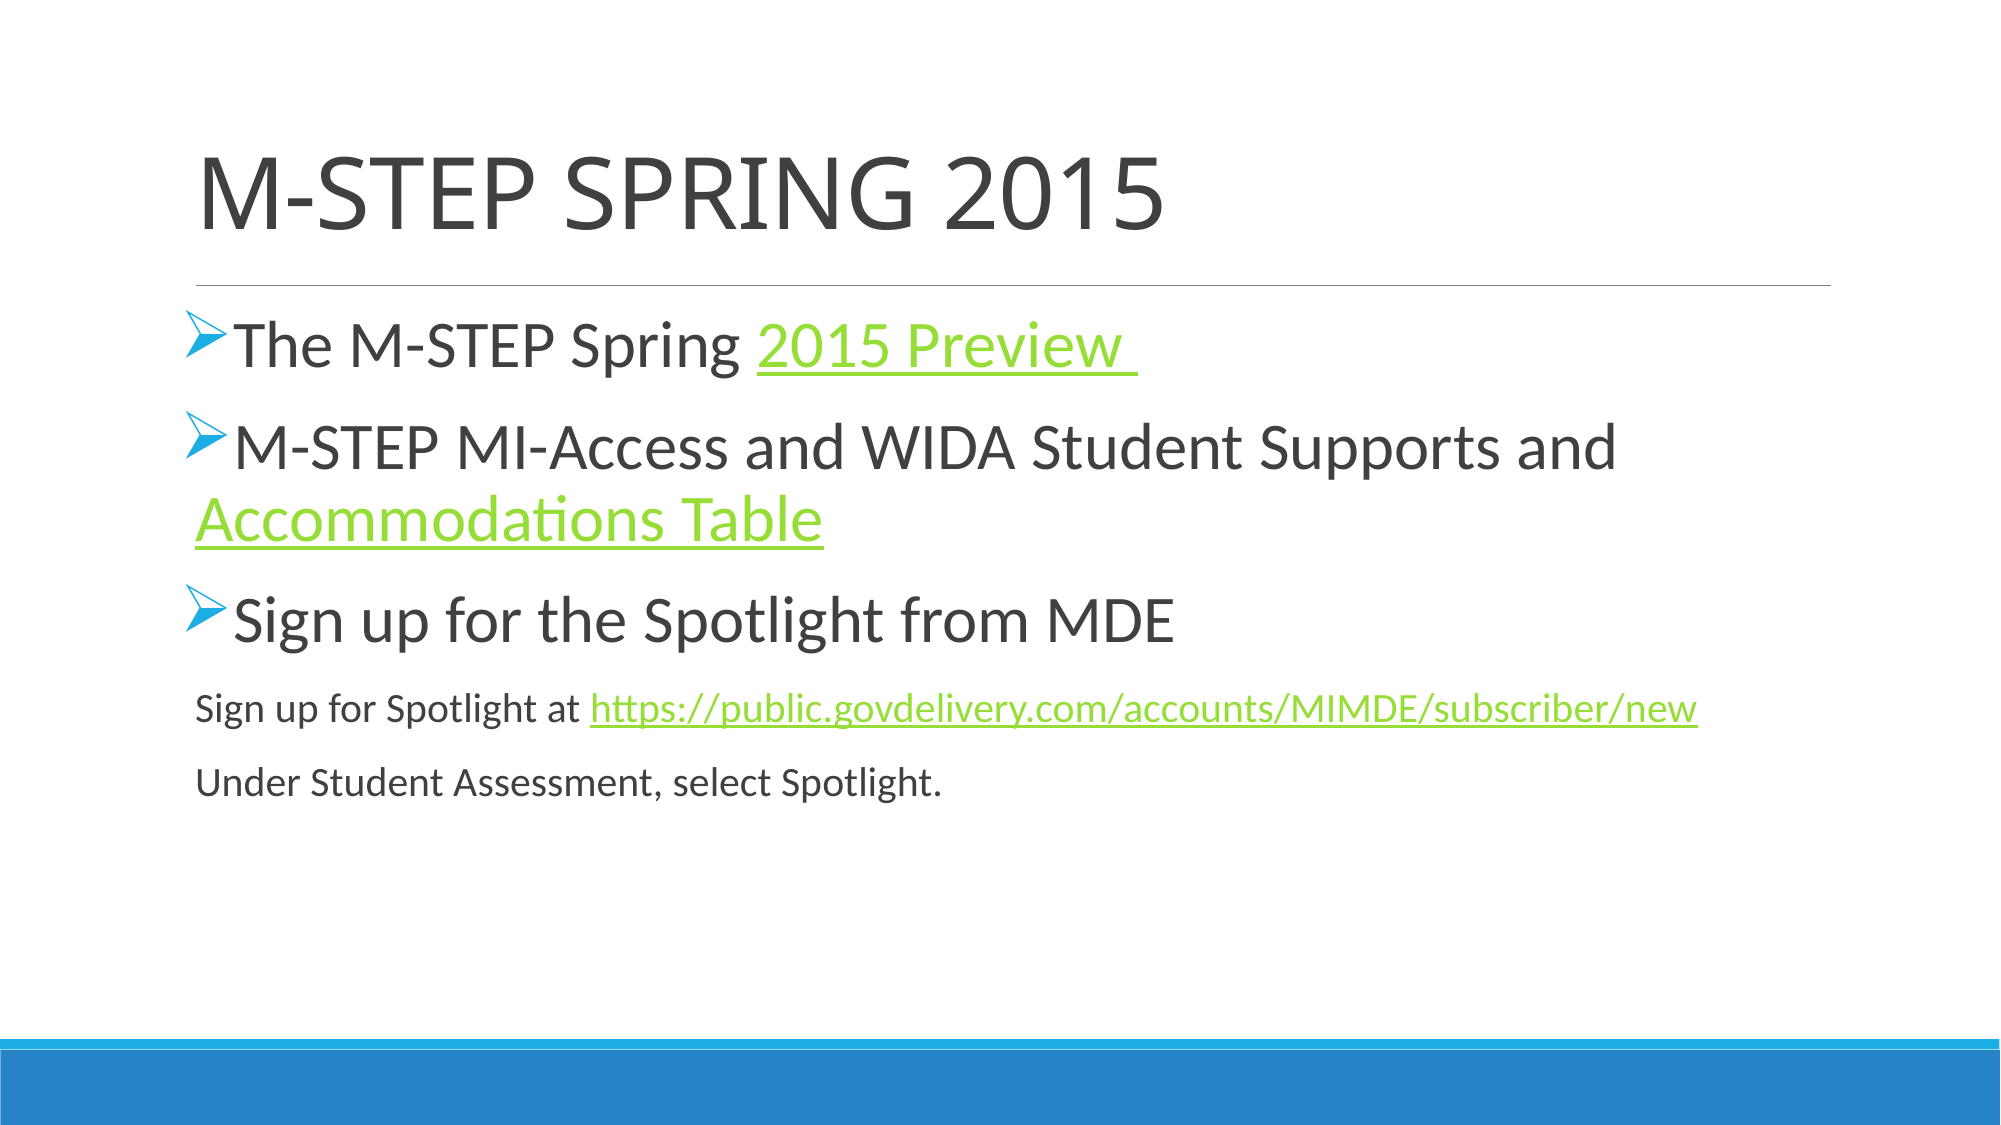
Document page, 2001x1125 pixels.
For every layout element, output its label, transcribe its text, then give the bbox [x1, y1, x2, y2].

list The M-STEP Spring 2015 Preview M-STEP MI-Access and WIDA Student Supports and Accommodations Table Sign up for the Spotlight from MDE Sign up for Spotlight at https://public.govdelivery.com/accounts/MIMDE/subscriber/new Under Student Assessment, select Spotlight. [180, 302, 1830, 963]
title M-STEP SPRING 2015 [180, 19, 1830, 258]
